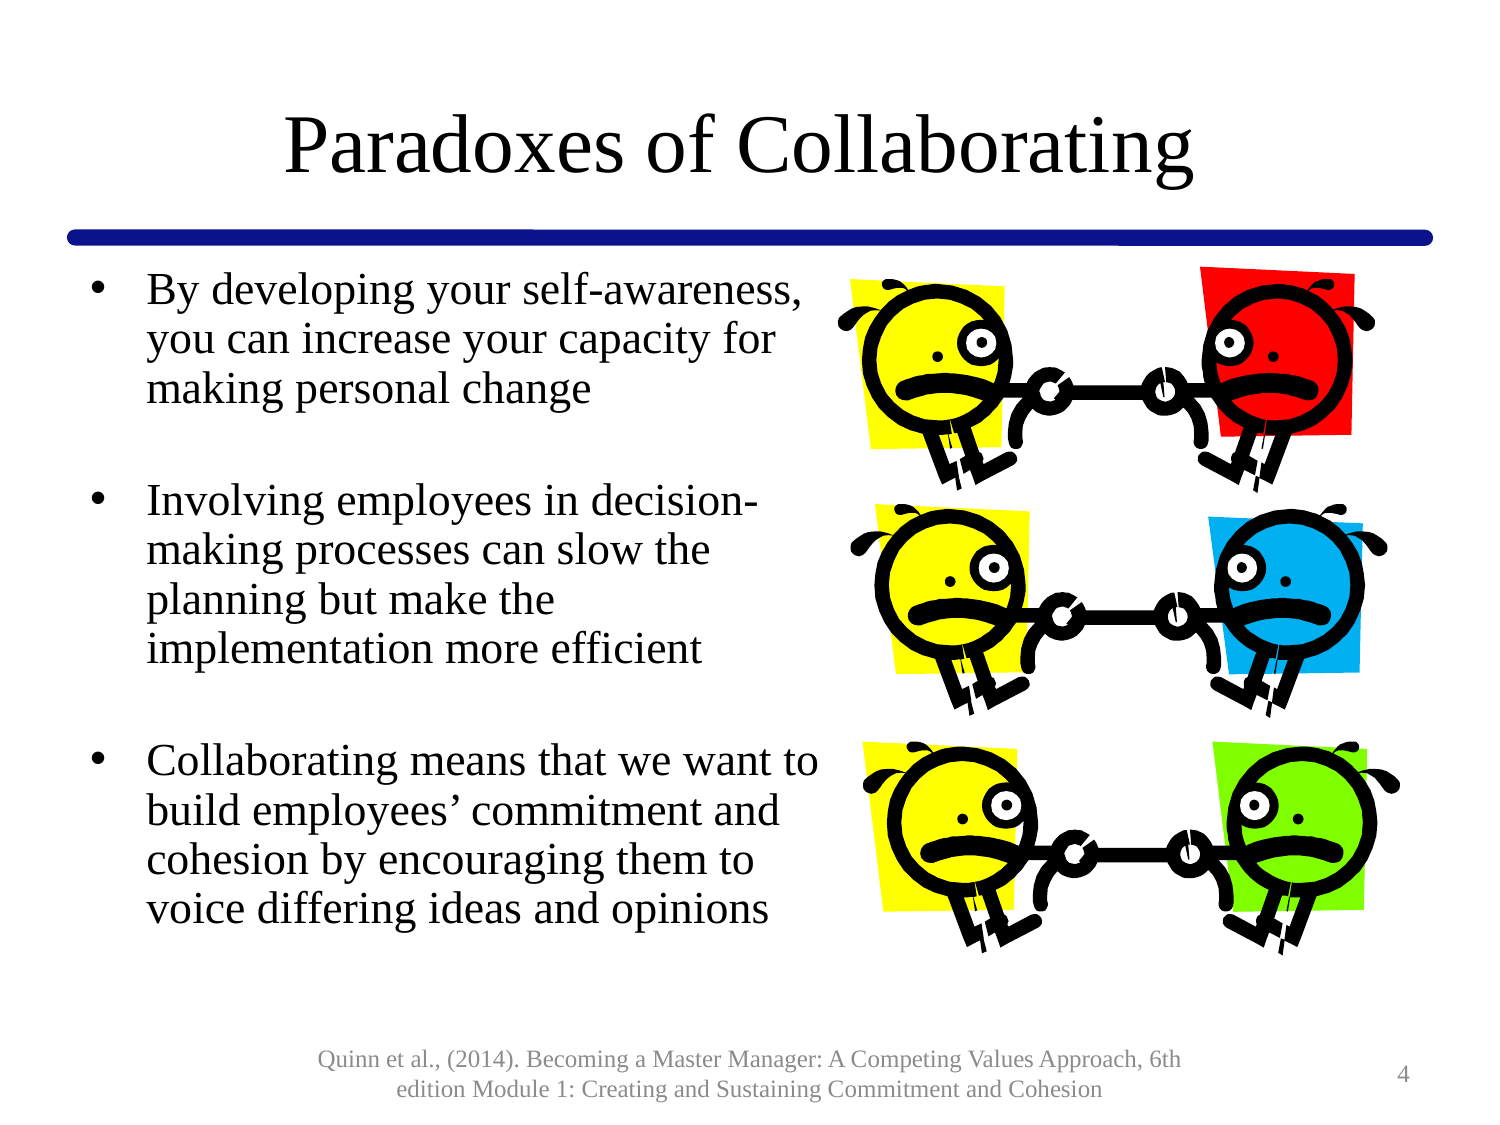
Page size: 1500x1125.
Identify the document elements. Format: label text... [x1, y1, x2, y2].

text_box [837, 266, 1376, 501]
slide_number 4 [1074, 1042, 1425, 1103]
title Paradoxes of Collaborating [75, 45, 1425, 233]
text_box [862, 741, 1401, 963]
footer Quinn et al., (2014). Becoming a Master Manager: A Competing Values Approach, 6th edition Module 1: Creating and Sustaining Commitment and Cohesion [275, 1042, 1074, 1103]
list By developing your self-awareness, you can increase your capacity for making personal change Involving employees in decision-making processes can slow the planning but make the implementation more efficient Collaborating means that we want to build employees’ commitment and cohesion by encouraging them to voice differing ideas and opinions [75, 257, 850, 1000]
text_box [849, 503, 1388, 726]
